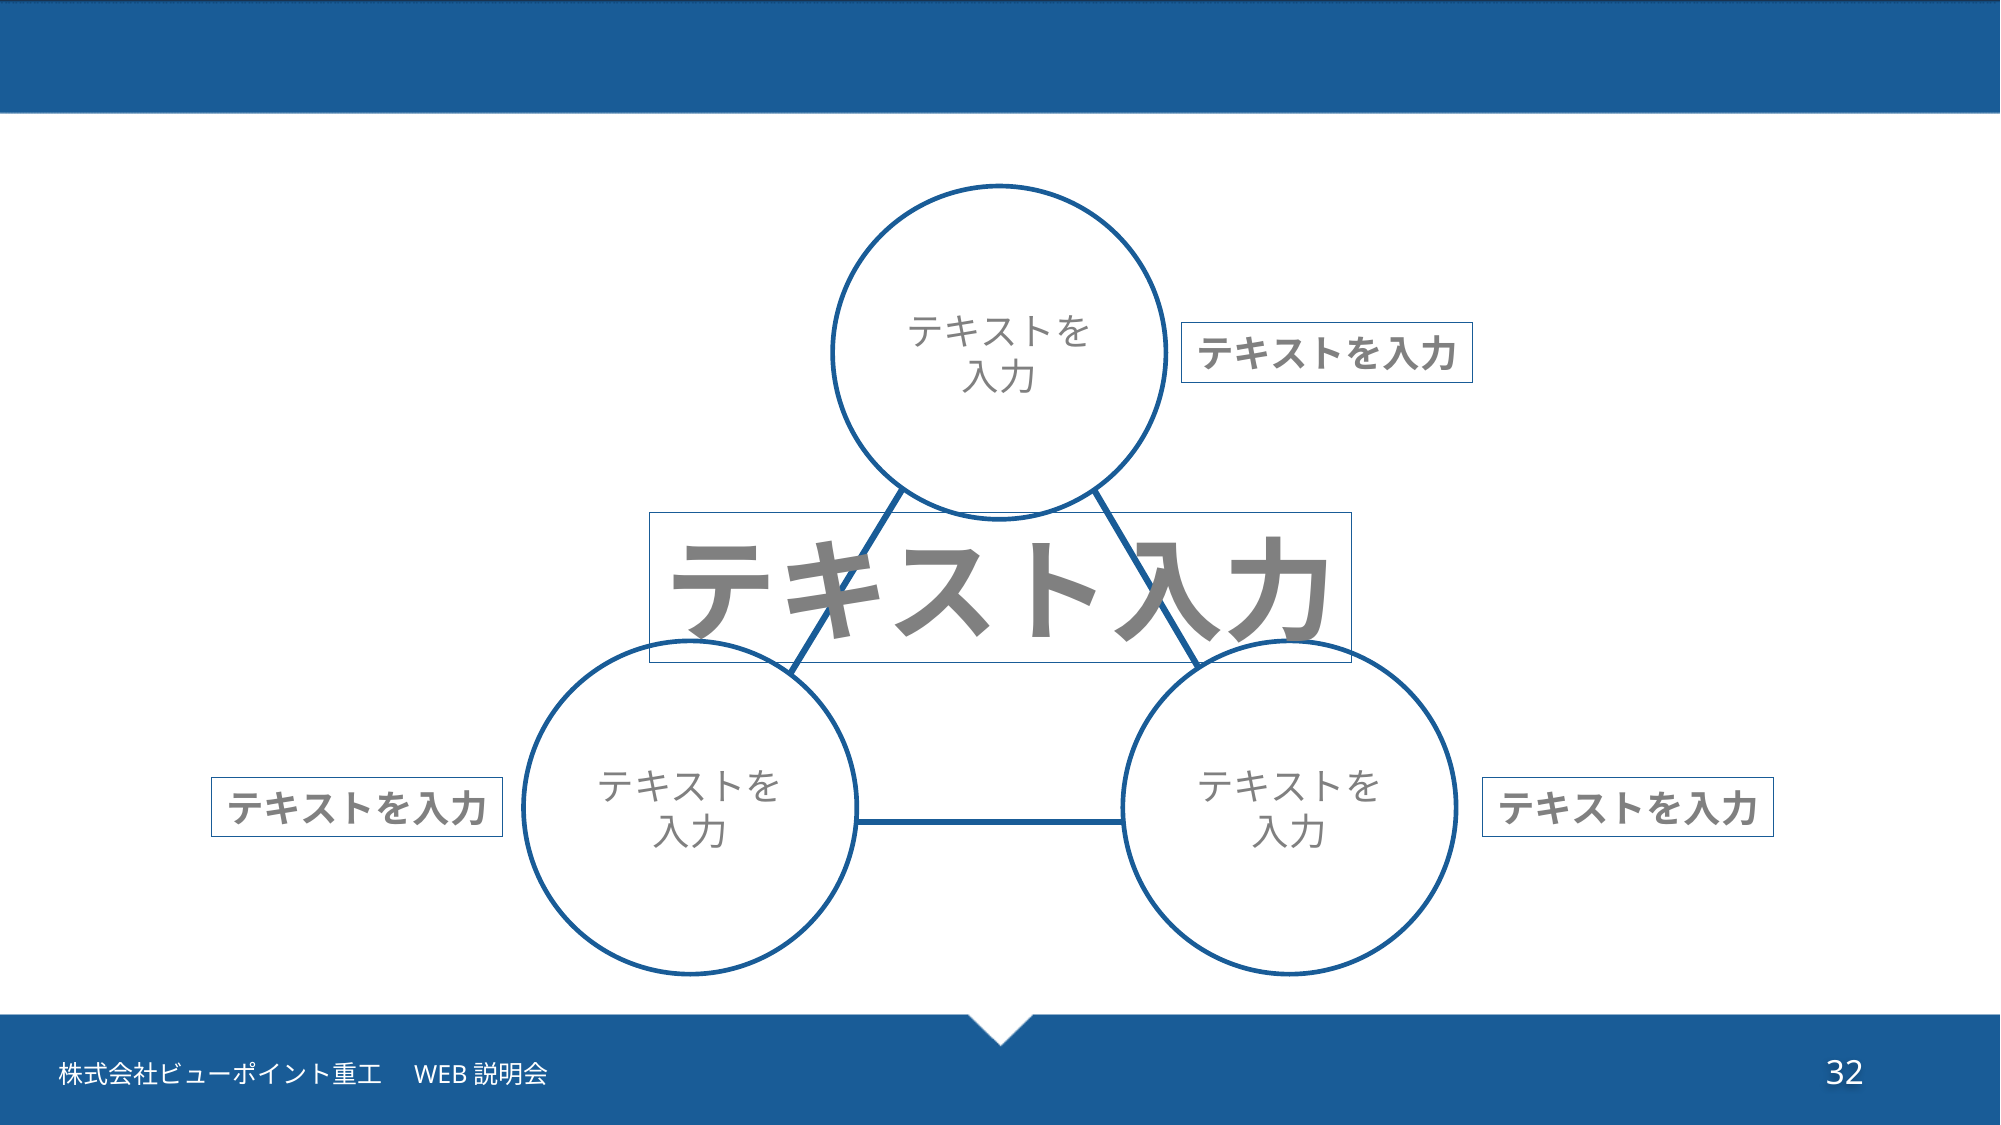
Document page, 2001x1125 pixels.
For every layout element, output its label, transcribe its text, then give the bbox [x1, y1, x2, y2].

text_box テキストを入力 [1181, 322, 1473, 383]
text_box テキストを 入力 [833, 184, 1166, 329]
text_box テキストを 入力 [1122, 651, 1458, 976]
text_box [999, 328, 1291, 824]
text_box テキスト入力 [1291, 512, 1352, 663]
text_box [699, 329, 999, 821]
text_box テキストを入力 [211, 777, 503, 837]
text_box テキストを 入力 [522, 644, 858, 976]
picture [0, 0, 2000, 1125]
text_box テキストを入力 [1482, 777, 1774, 837]
text_box テキスト入力 [649, 512, 699, 663]
